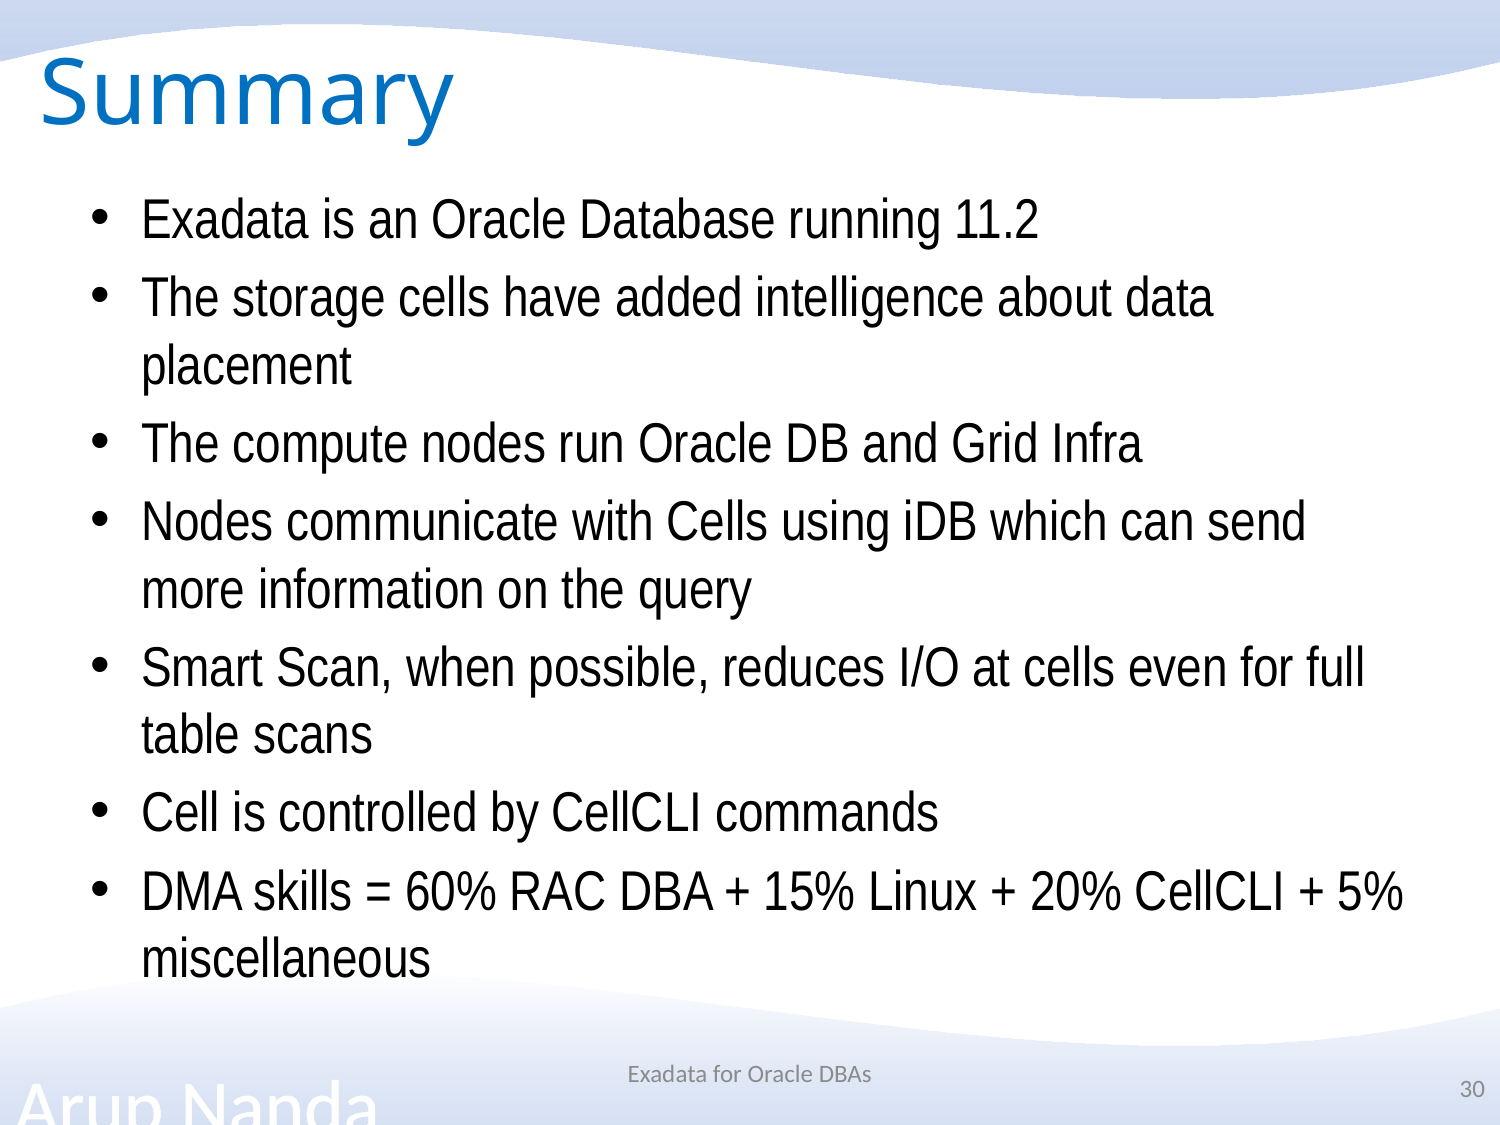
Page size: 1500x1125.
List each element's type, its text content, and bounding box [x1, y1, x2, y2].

slide_number 30 [1212, 1062, 1500, 1113]
footer Exadata for Oracle DBAs [512, 1042, 988, 1103]
list Exadata is an Oracle Database running 11.2 The storage cells have added intelligence about data placement The compute nodes run Oracle DB and Grid Infra Nodes communicate with Cells using iDB which can send more information on the query Smart Scan, when possible, reduces I/O at cells even for full table scans Cell is controlled by CellCLI commands DMA skills = 60% RAC DBA + 15% Linux + 20% CellCLI + 5% miscellaneous [75, 174, 1425, 1005]
title Summary [24, 24, 1475, 150]
